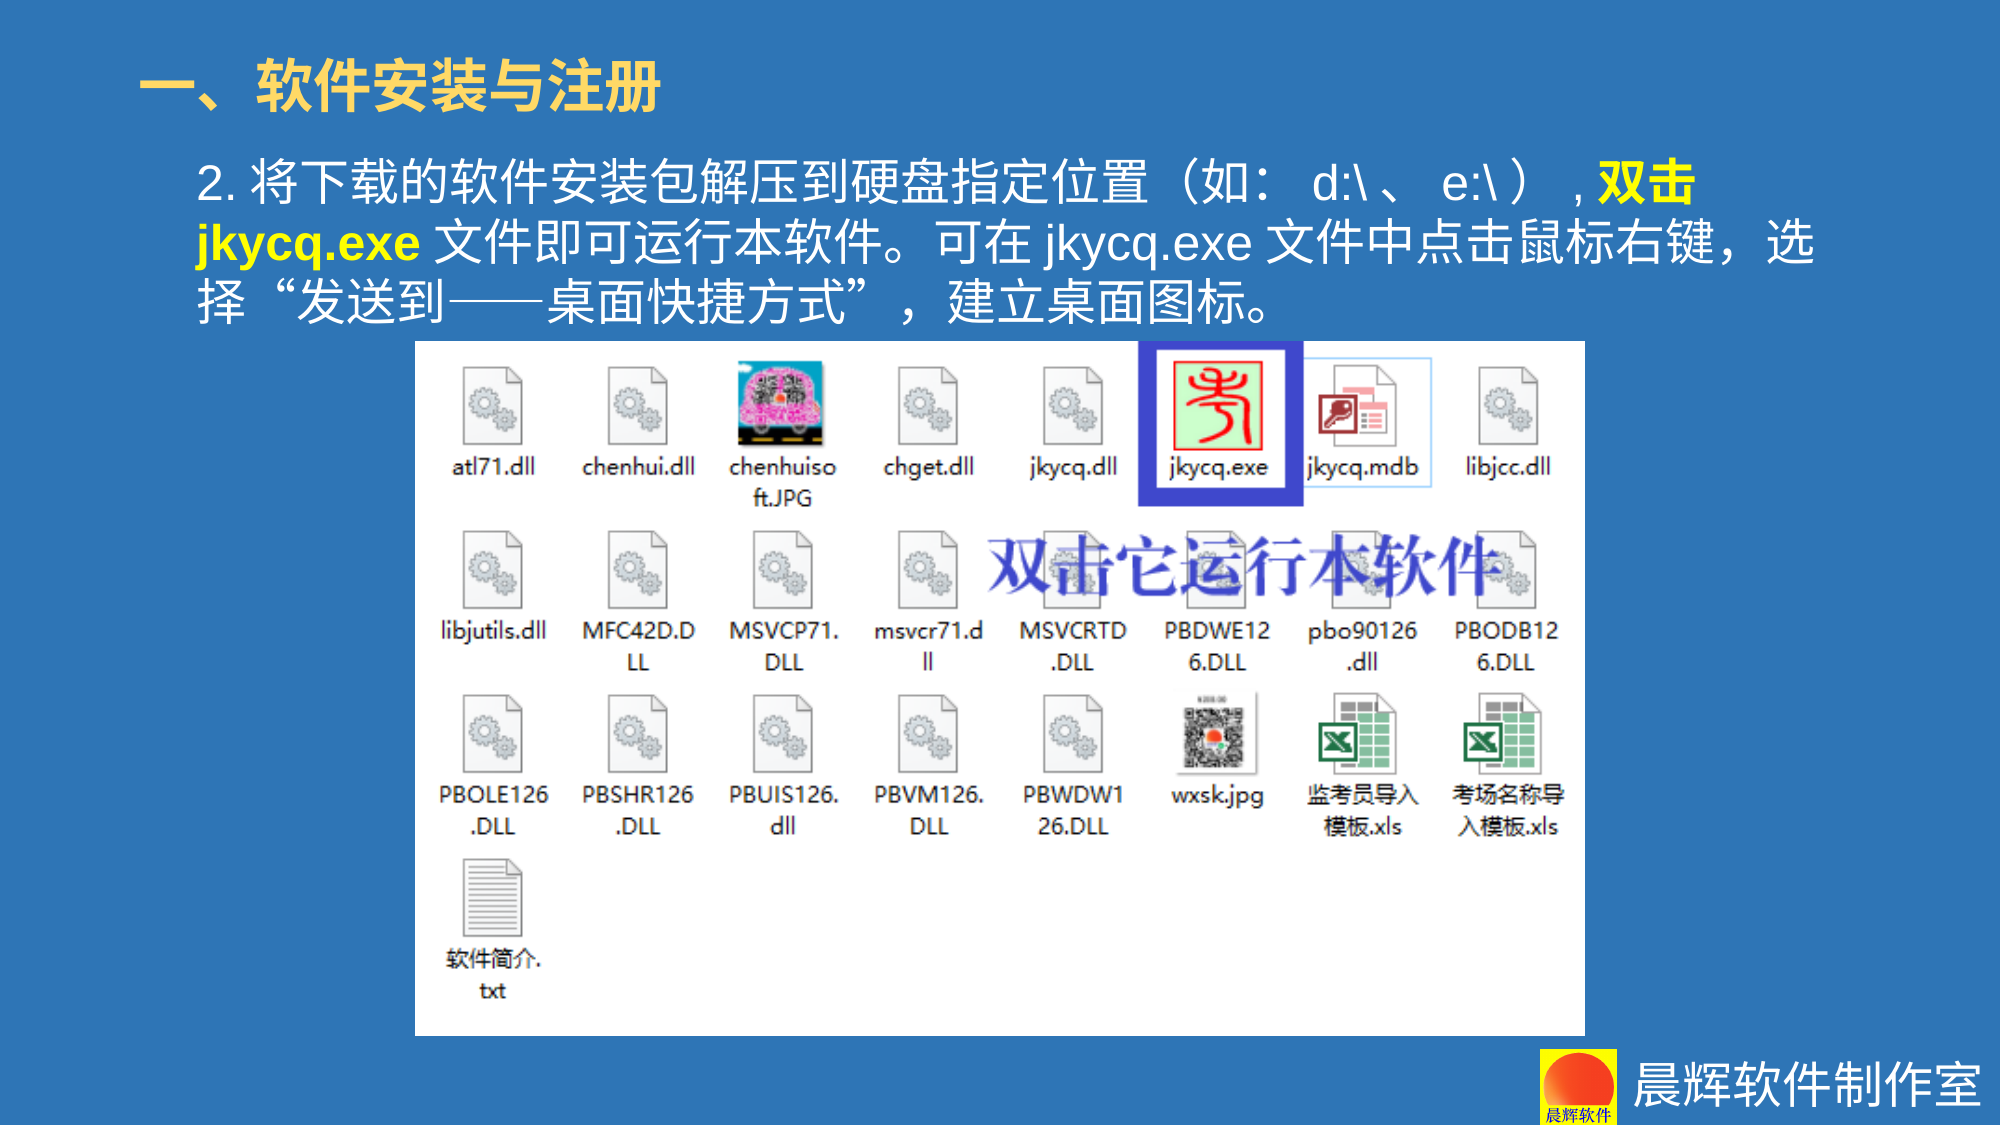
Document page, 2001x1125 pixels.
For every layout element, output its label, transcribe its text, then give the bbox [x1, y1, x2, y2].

text_box 2.将下载的软件安装包解压到硬盘指定位置（如：d:\、e:\）,双击jkycq.exe文件即可运行本软件。可在jkycq.exe文件中点击鼠标右键，选择“发送到——桌面快捷方式”，建立桌面图标。 [181, 143, 1873, 338]
text_box 晨辉软件制作室 [1618, 1052, 1998, 1122]
picture [1540, 1049, 1617, 1125]
text_box 一、软件安装与注册 [124, 41, 679, 127]
picture [415, 341, 1585, 1036]
